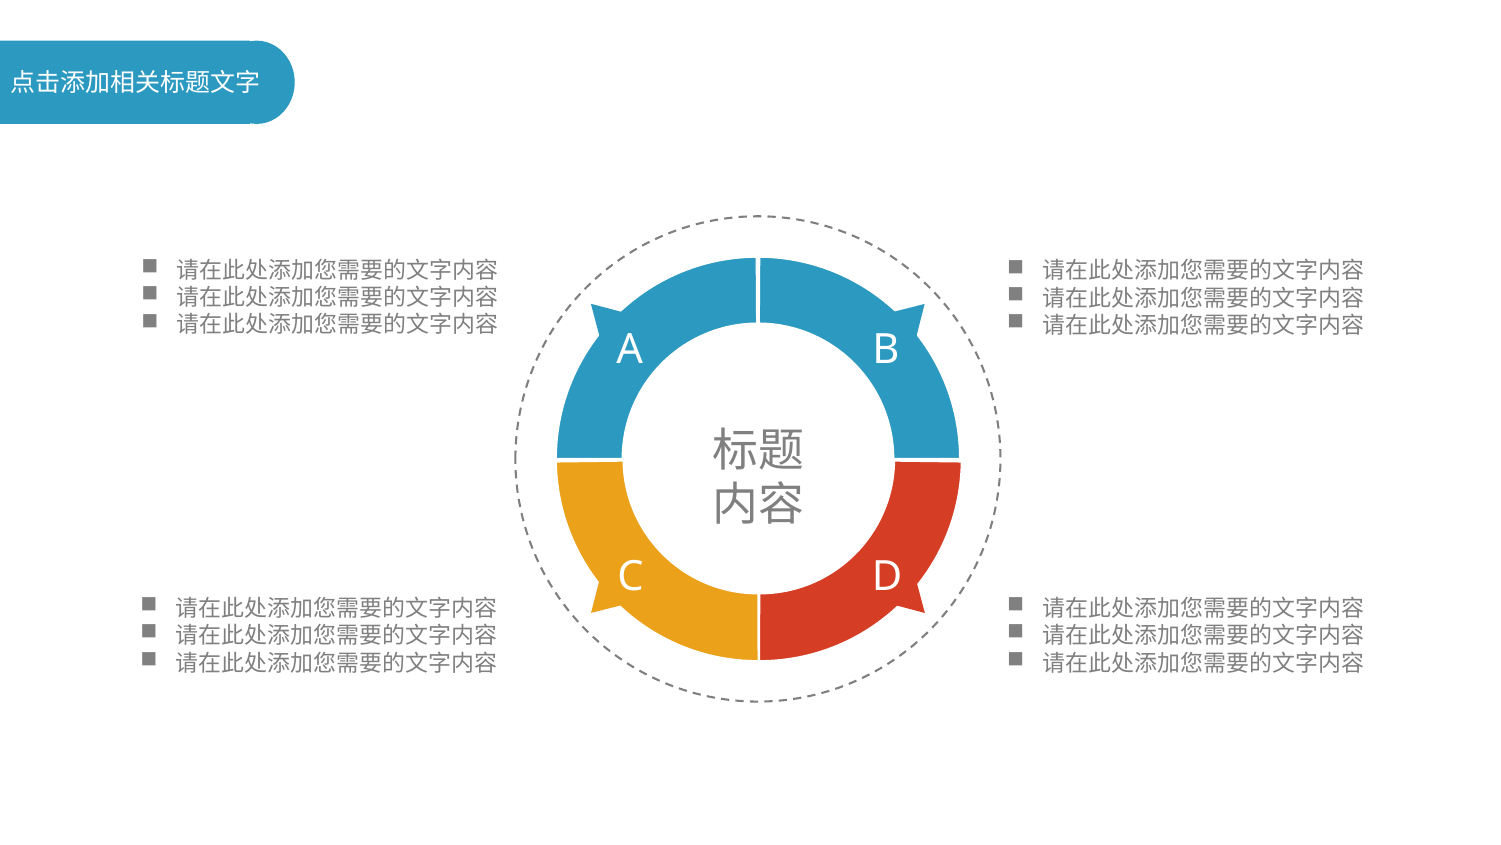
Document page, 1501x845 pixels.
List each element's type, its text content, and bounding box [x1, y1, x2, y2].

text_box [515, 216, 1001, 702]
text_box 标题 内容 [637, 414, 879, 536]
text_box 请在此处添加您需要的文字内容 请在此处添加您需要的文字内容 请在此处添加您需要的文字内容 [916, 587, 1376, 682]
text_box 请在此处添加您需要的文字内容 请在此处添加您需要的文字内容 请在此处添加您需要的文字内容 [916, 250, 1376, 344]
text_box 请在此处添加您需要的文字内容 请在此处添加您需要的文字内容 请在此处添加您需要的文字内容 [51, 249, 510, 344]
text_box 请在此处添加您需要的文字内容 请在此处添加您需要的文字内容 请在此处添加您需要的文字内容 [49, 587, 509, 682]
